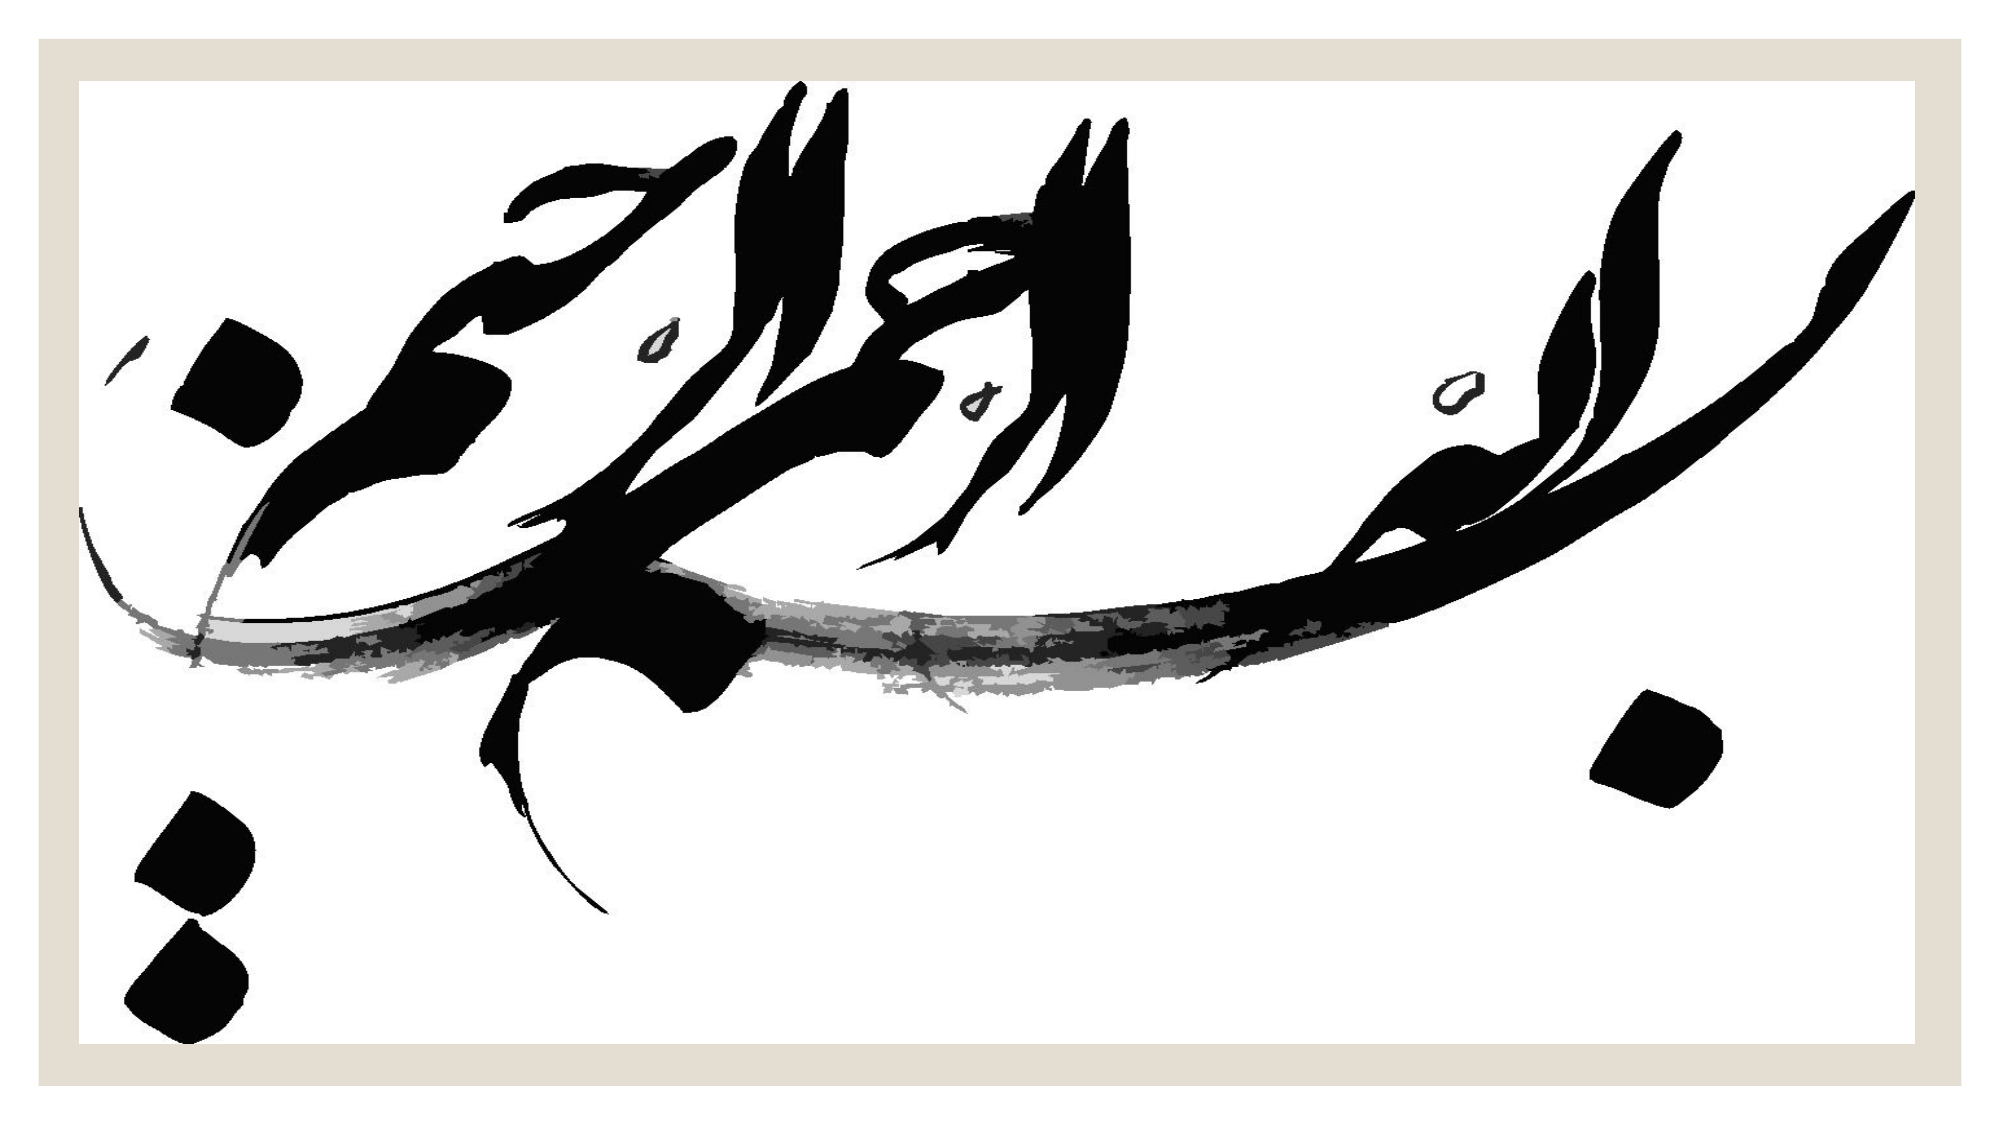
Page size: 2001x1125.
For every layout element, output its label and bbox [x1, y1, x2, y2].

picture [79, 81, 1915, 1044]
